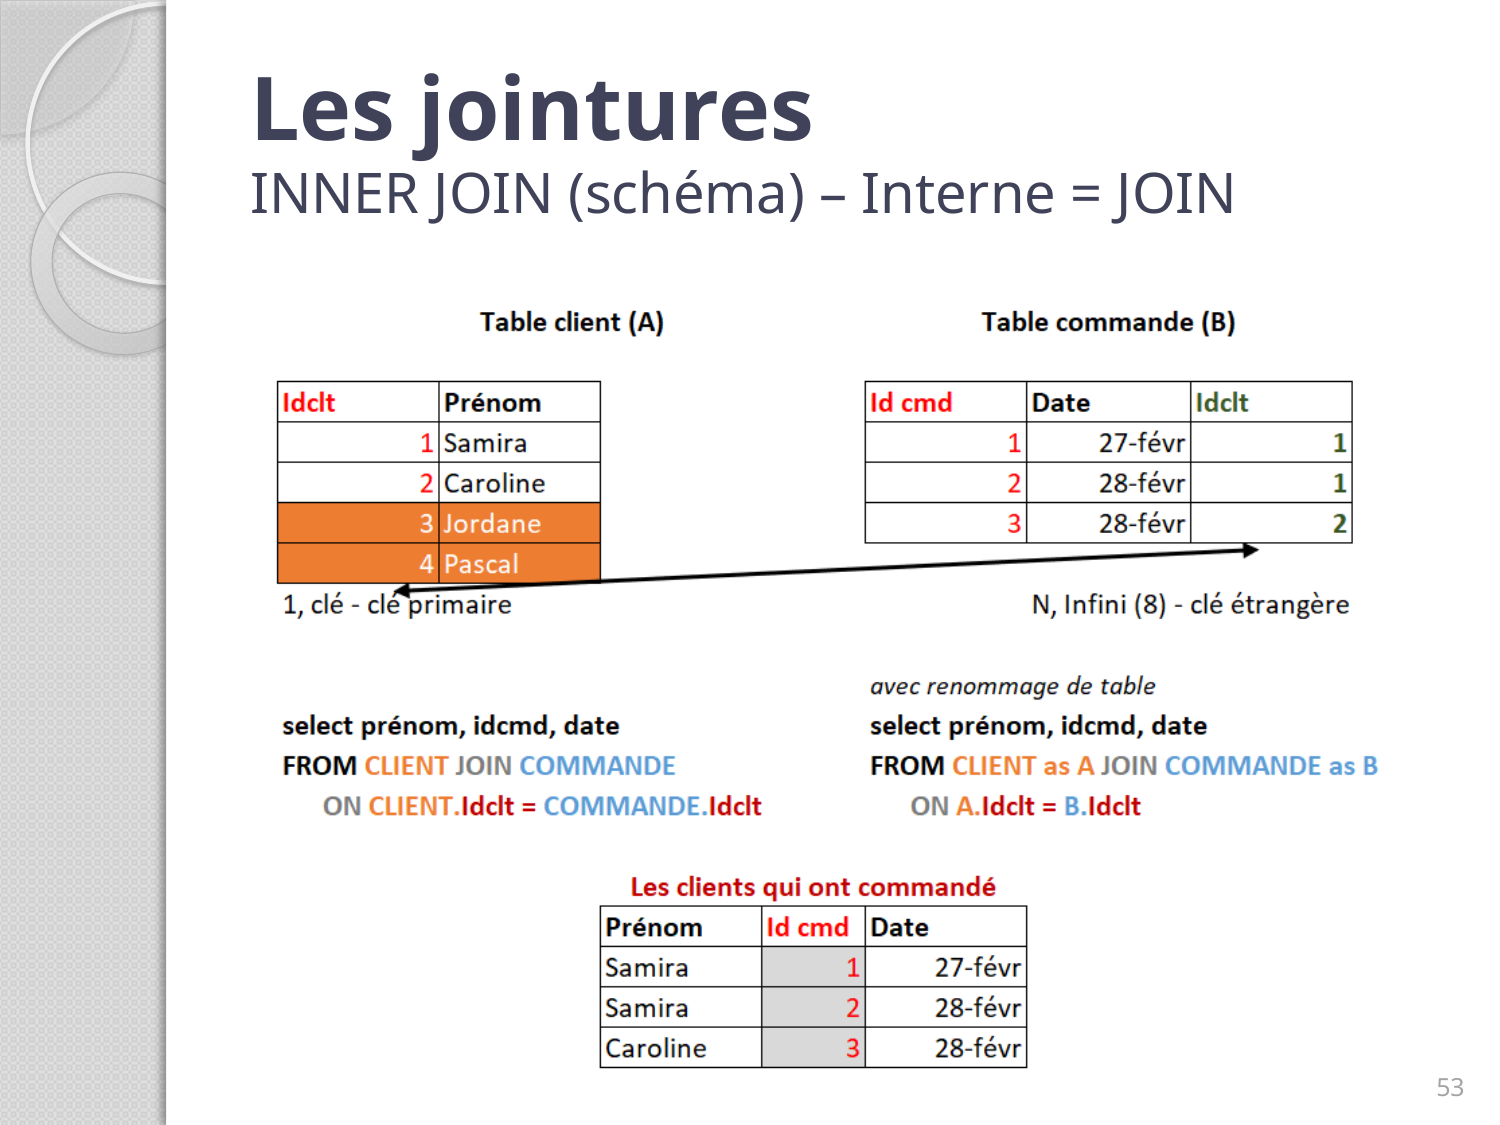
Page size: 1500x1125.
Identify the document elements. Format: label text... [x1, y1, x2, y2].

slide_number 53 [1413, 1034, 1488, 1113]
picture [265, 307, 1396, 1072]
title Les jointures INNER JOIN (schéma) – Interne = JOIN [235, 45, 1500, 233]
